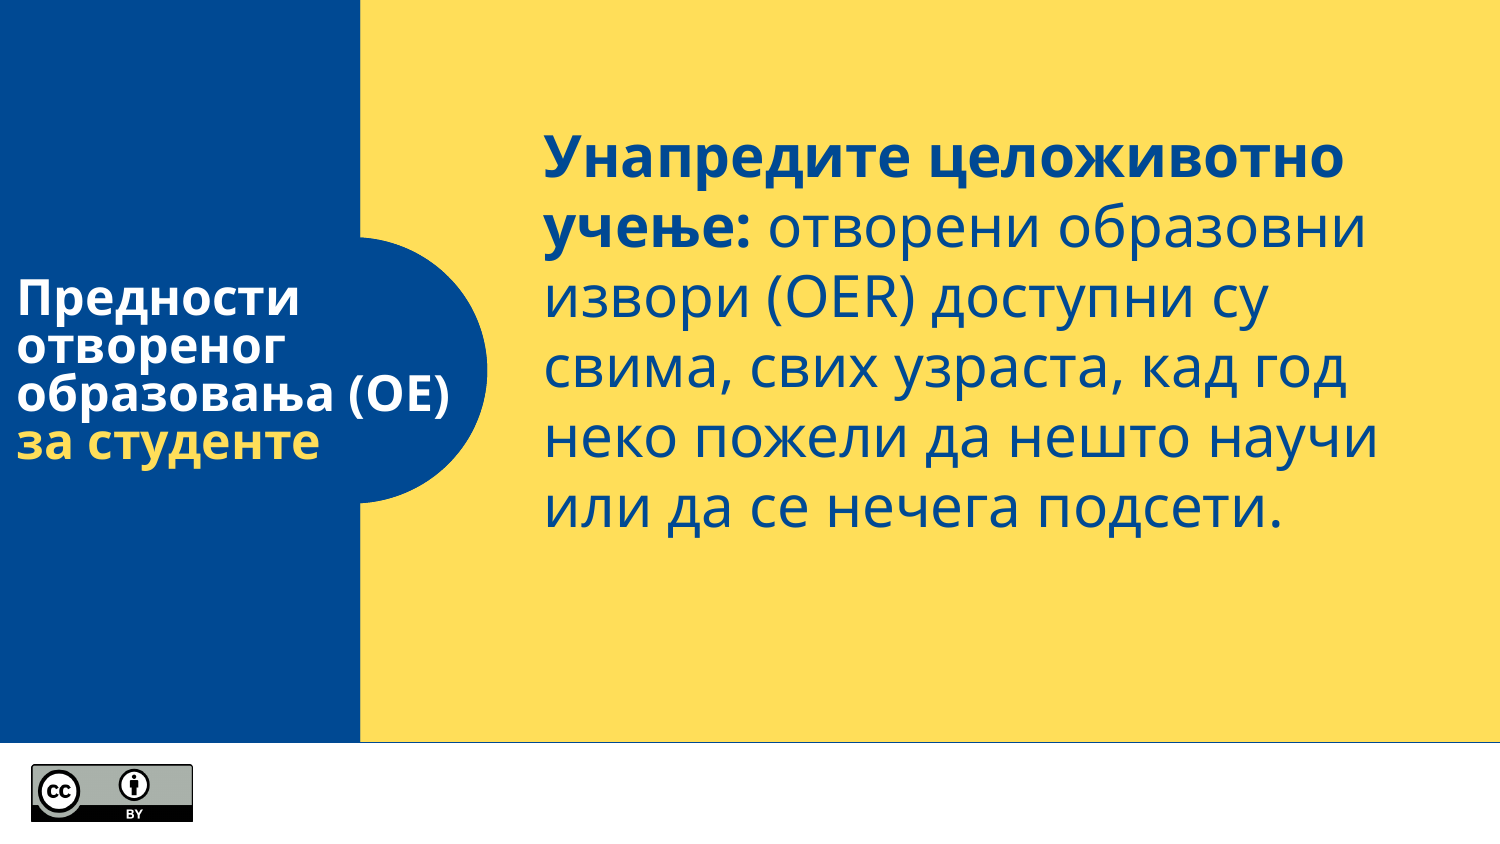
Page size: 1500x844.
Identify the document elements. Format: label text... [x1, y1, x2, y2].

text_box [284, 485, 421, 504]
text_box Предности отвореног образовања (ОЕ) за студенте [1, 262, 488, 485]
text_box Унапредите целоживотно учење: отворени образовни извори (OER) доступни су свима, свих узраста, кад год неко пожели да нешто научи или да се нечега подсети. [528, 104, 1422, 555]
picture [31, 764, 193, 822]
text_box [274, 237, 431, 262]
text_box [0, 750, 1500, 844]
text_box [0, 0, 361, 742]
